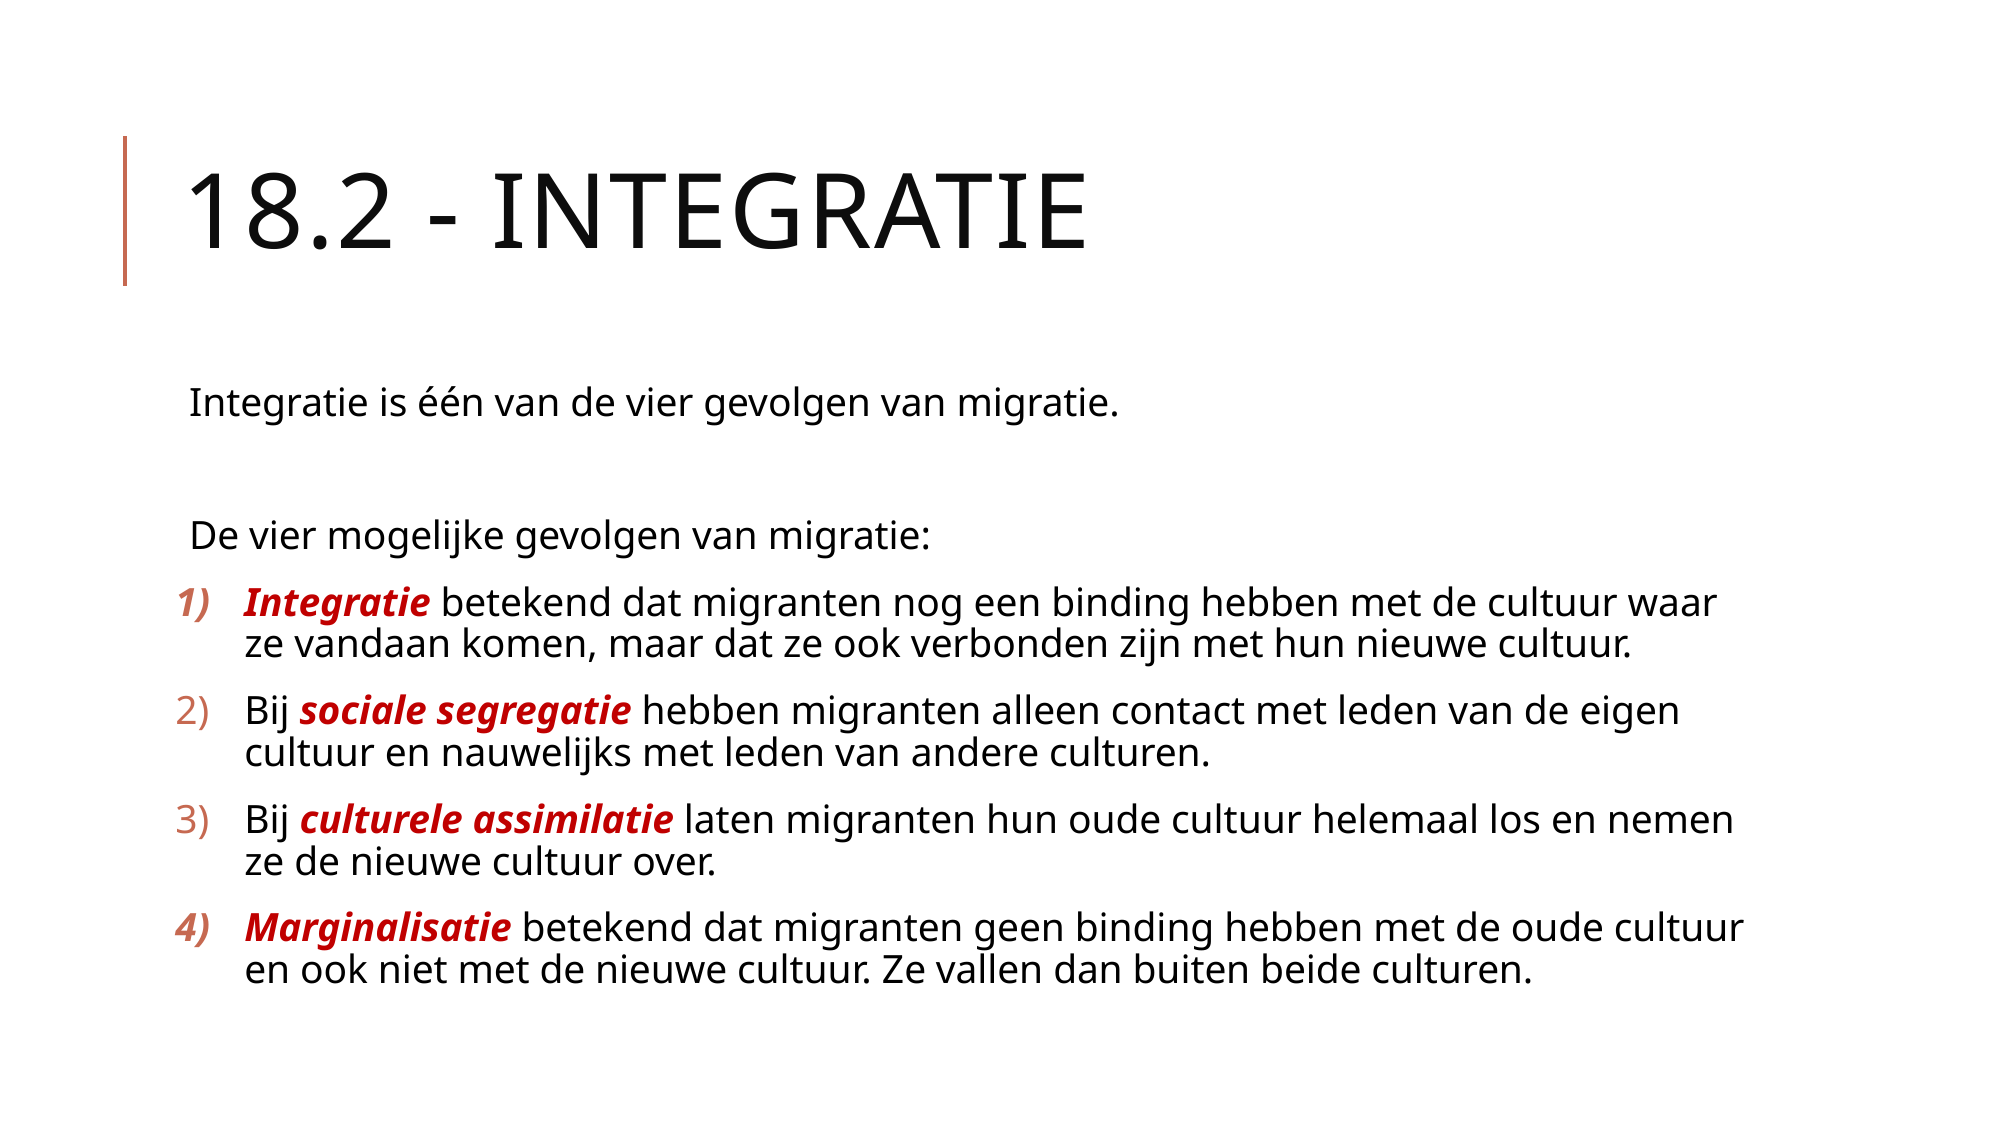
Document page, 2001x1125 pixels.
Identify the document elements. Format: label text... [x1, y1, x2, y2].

title 18.2 - integratie [168, 96, 1763, 342]
list Integratie is één van de vier gevolgen van migratie. De vier mogelijke gevolgen van migratie: Integratie betekend dat migranten nog een binding hebben met de cultuur waar ze vandaan komen, maar dat ze ook verbonden zijn met hun nieuwe cultuur. Bij sociale segregatie hebben migranten alleen contact met leden van de eigen cultuur en nauwelijks met leden van andere culturen. Bij culturele assimilatie laten migranten hun oude cultuur helemaal los en nemen ze de nieuwe cultuur over. Marginalisatie betekend dat migranten geen binding hebben met de oude cultuur en ook niet met de nieuwe cultuur. Ze vallen dan buiten beide culturen. [168, 375, 1763, 1035]
